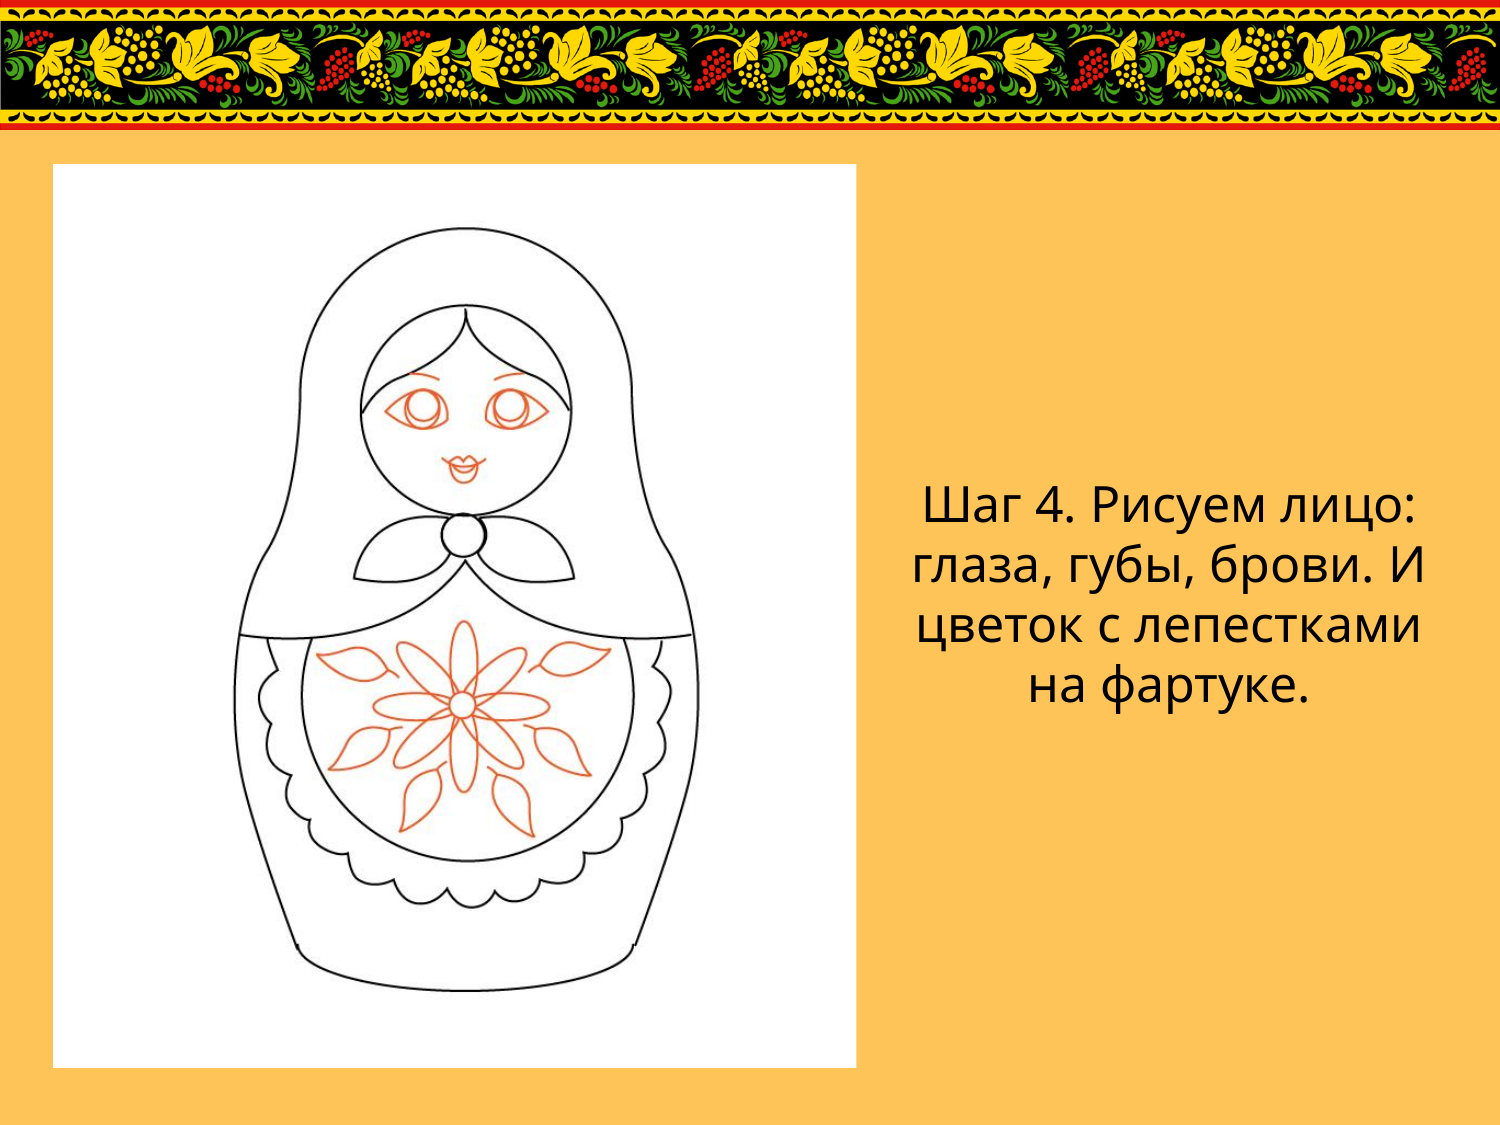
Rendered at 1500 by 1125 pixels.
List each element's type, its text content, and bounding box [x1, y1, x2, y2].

picture [0, 0, 1500, 1125]
title Шаг 4. Рисуем лицо: глаза, губы, брови. И цветок с лепестками на фартуке. [868, 160, 1471, 1024]
